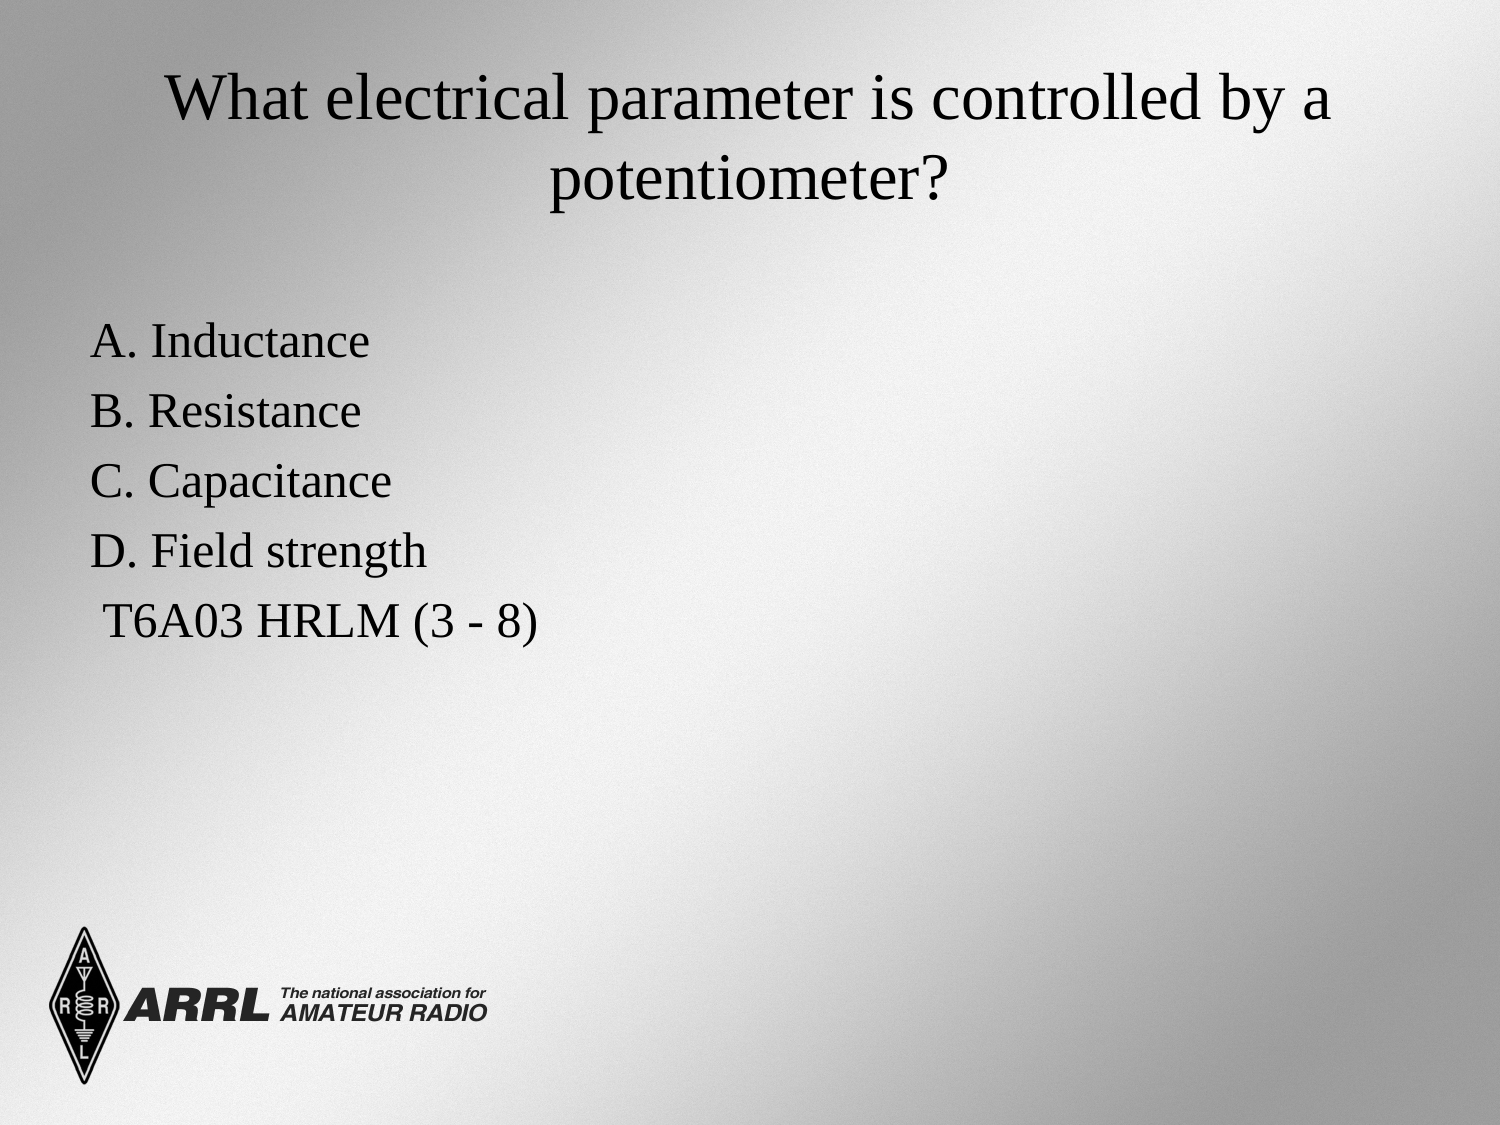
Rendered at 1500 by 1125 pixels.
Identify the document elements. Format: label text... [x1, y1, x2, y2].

list A. Inductance B. Resistance C. Capacitance D. Field strength T6A03 HRLM (3 - 8) [75, 299, 1425, 1005]
picture [0, 0, 1500, 1125]
title What electrical parameter is controlled by a potentiometer? [75, 45, 1425, 233]
